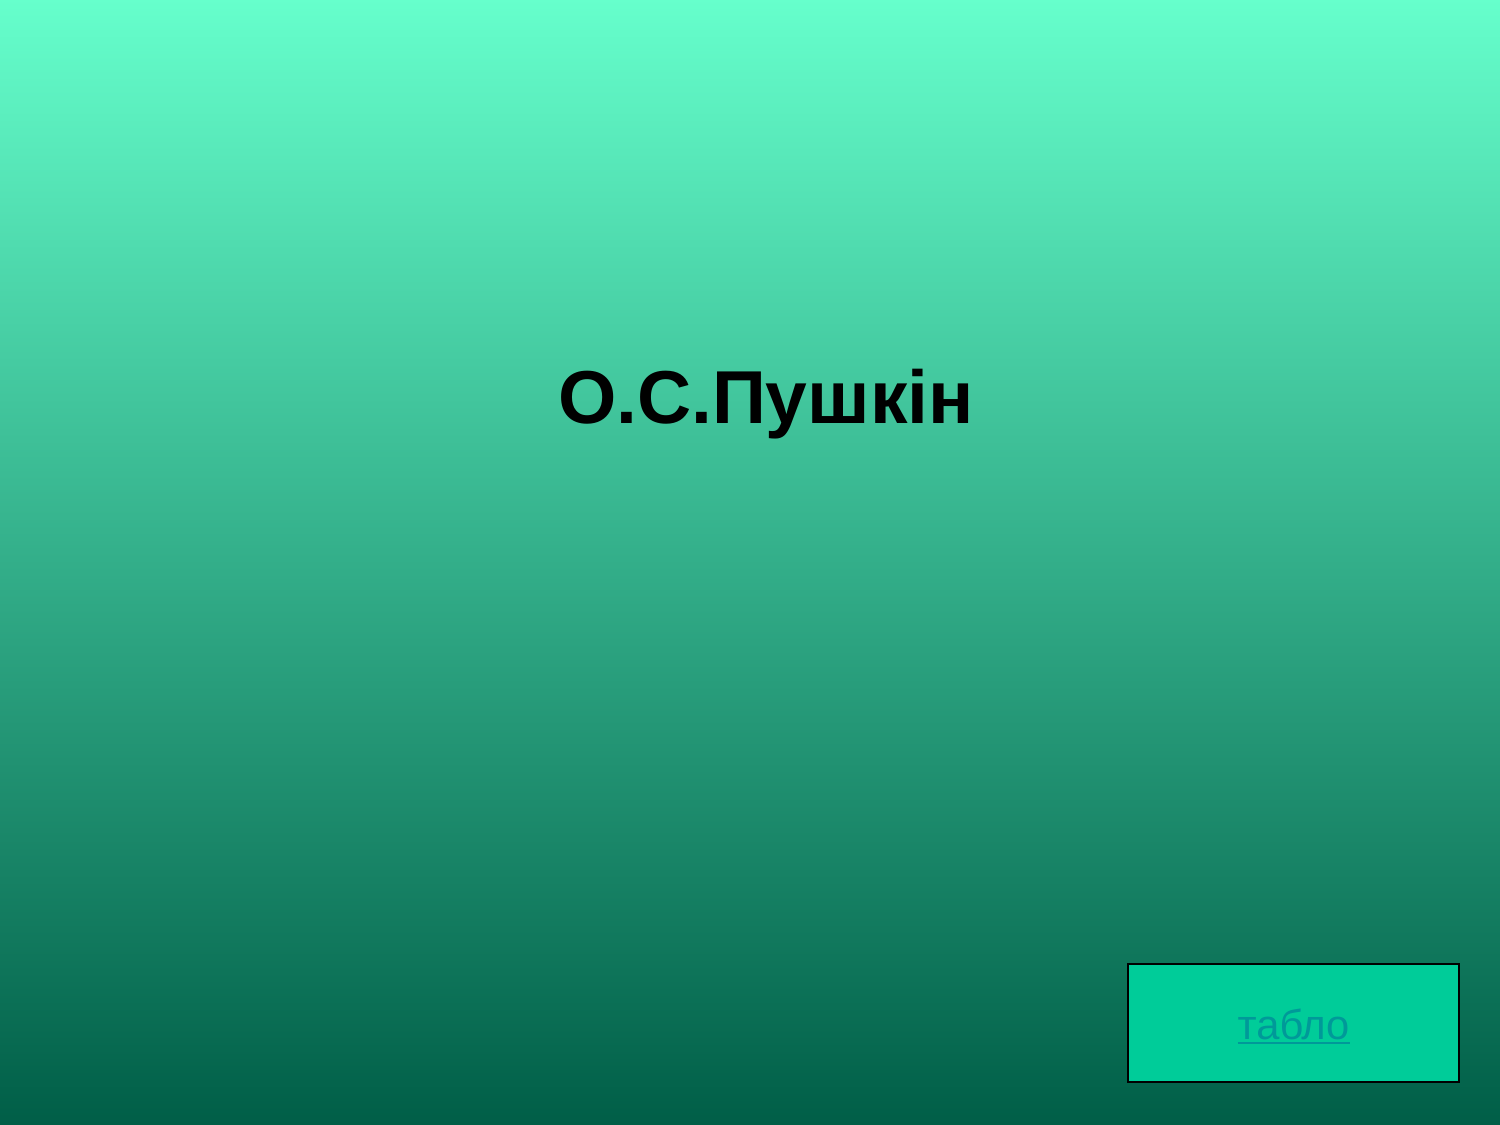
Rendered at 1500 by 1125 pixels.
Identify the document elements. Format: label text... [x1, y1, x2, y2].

list О.С.Пушкін [81, 152, 1433, 896]
text_box табло [1128, 964, 1459, 1083]
